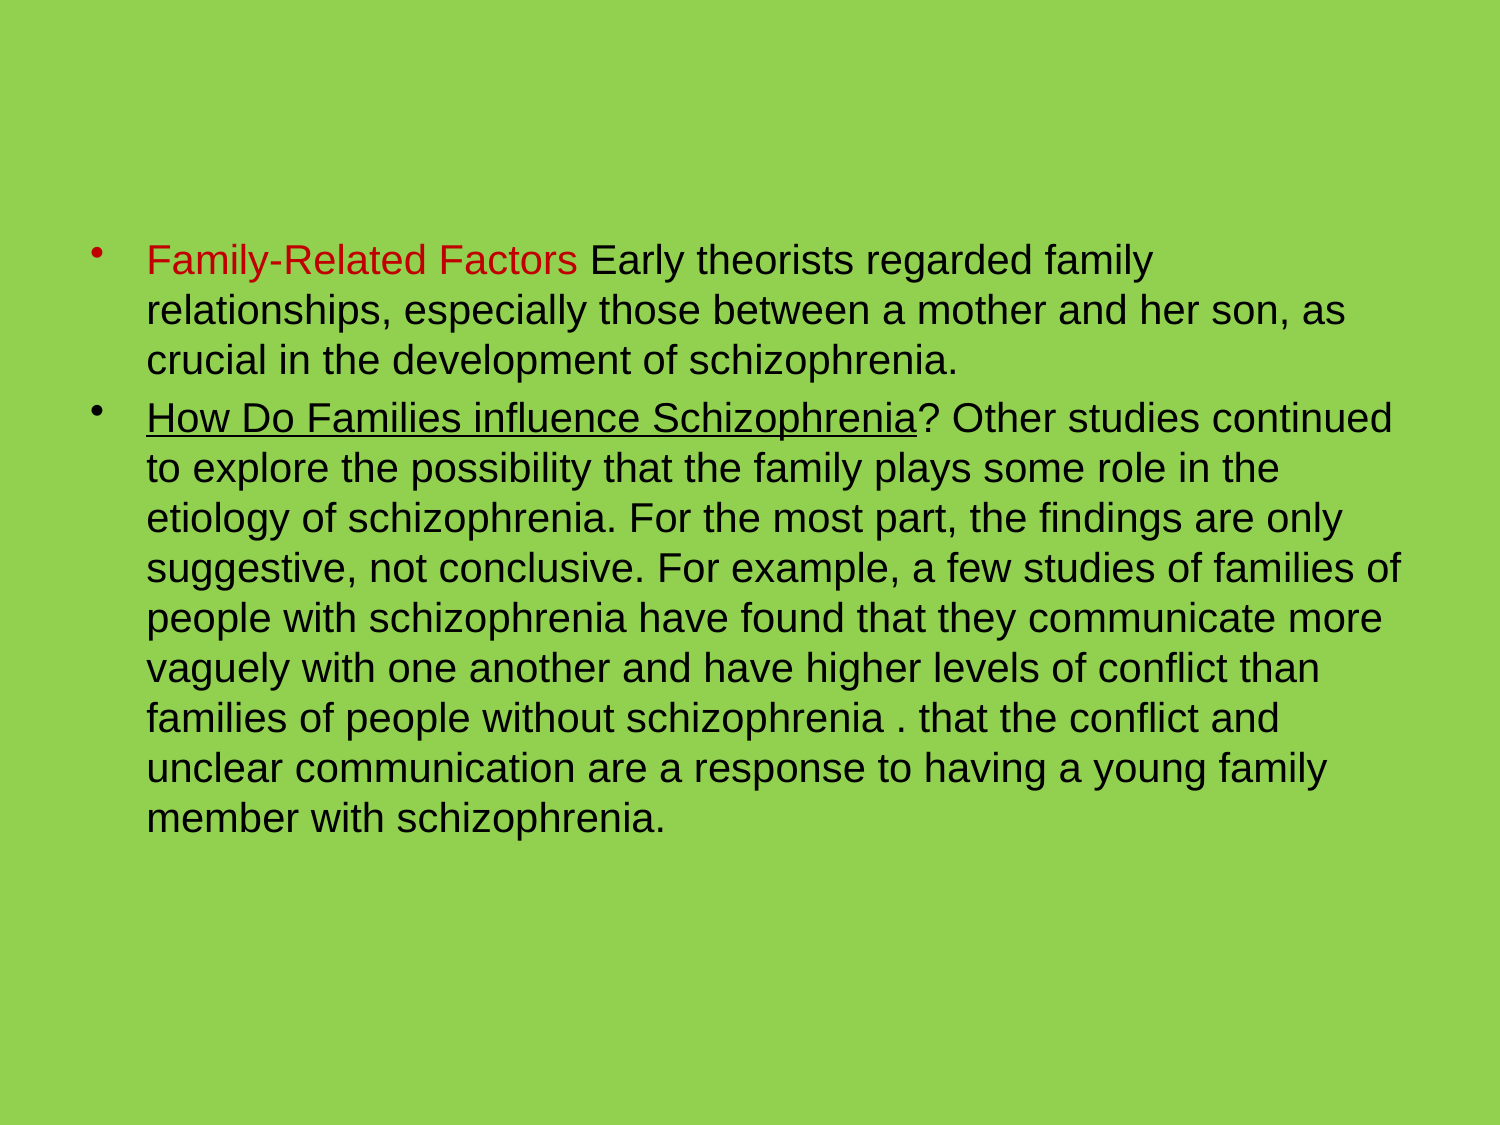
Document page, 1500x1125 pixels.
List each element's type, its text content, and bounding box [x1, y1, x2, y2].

list Family-Related Factors Early theorists regarded family relationships, especially those between a mother and her son, as crucial in the development of schizophrenia. How Do Families influence Schizophrenia? Other studies continued to explore the possibility that the family plays some role in the etiology of schizophrenia. For the most part, the findings are only suggestive, not conclusive. For example, a few studies of families of people with schizophrenia have found that they communicate more vaguely with one another and have higher levels of conflict than families of people without schizophrenia . that the conflict and unclear communication are a response to having a young family member with schizophrenia. [75, 224, 1425, 1005]
